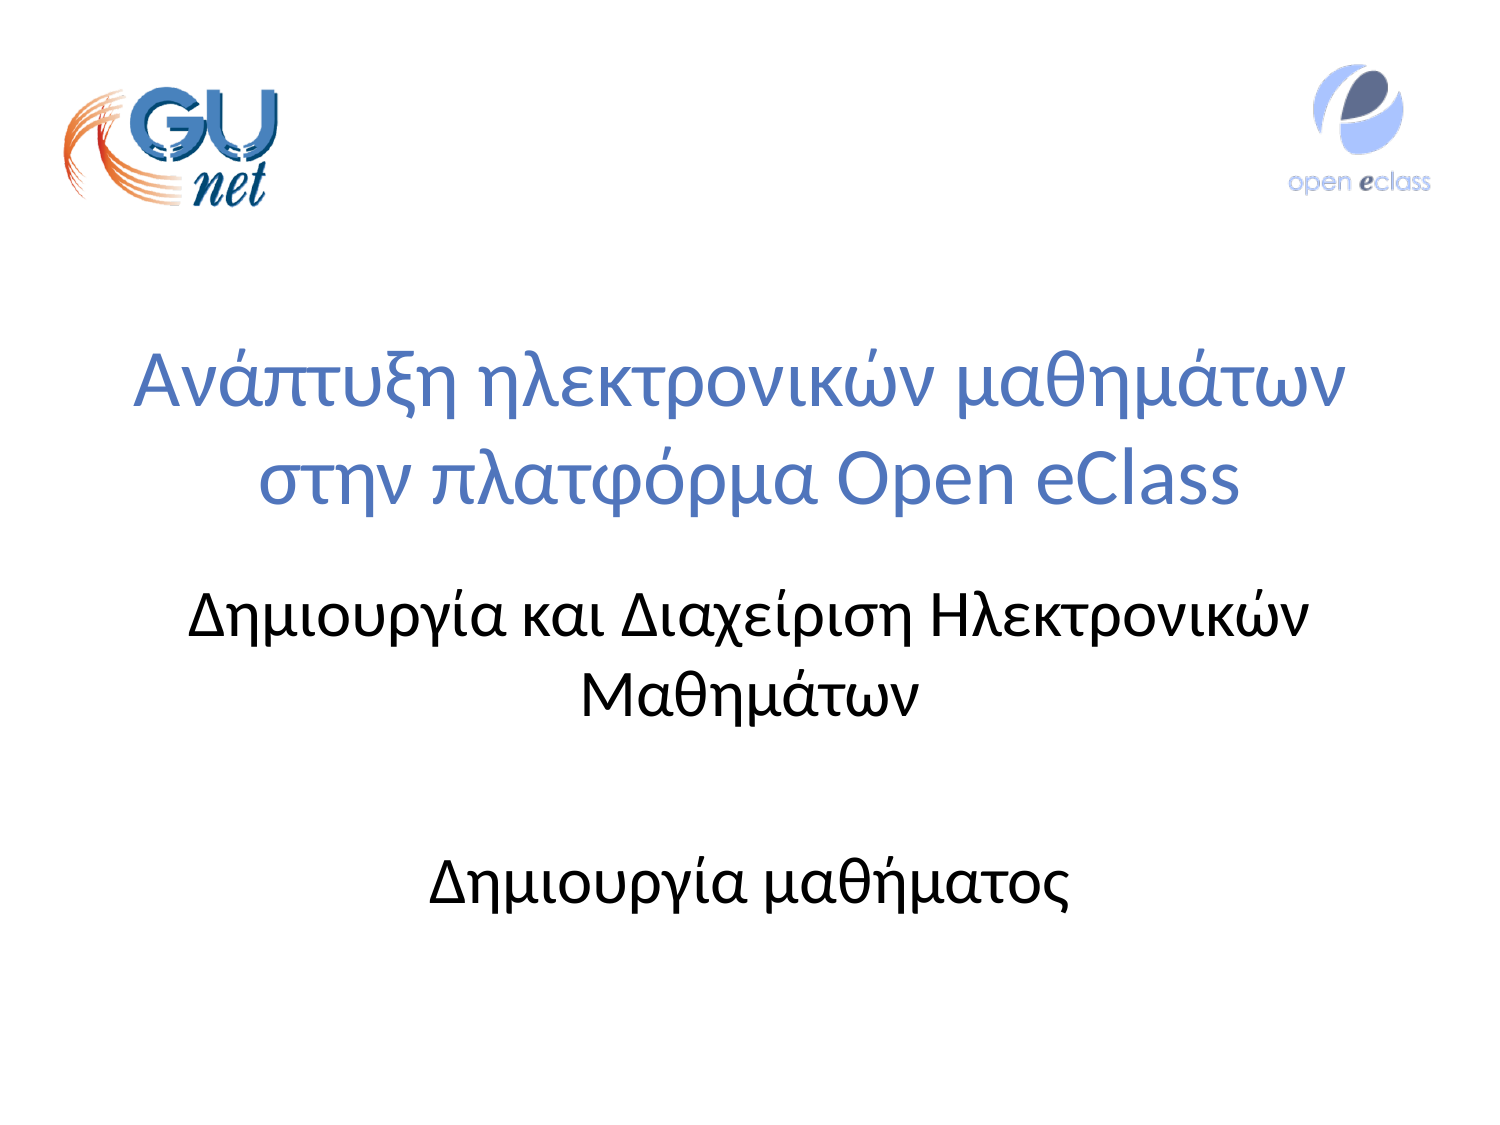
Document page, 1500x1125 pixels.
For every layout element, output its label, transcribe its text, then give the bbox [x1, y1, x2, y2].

picture [1281, 55, 1437, 201]
subtitle Δημιουργία και Διαχείριση Ηλεκτρονικών Μαθημάτων Δημιουργία μαθήματος [112, 562, 1388, 808]
title Ανάπτυξη ηλεκτρονικών μαθημάτων στην πλατφόρμα Open eClass [112, 302, 1388, 544]
picture [52, 73, 288, 220]
